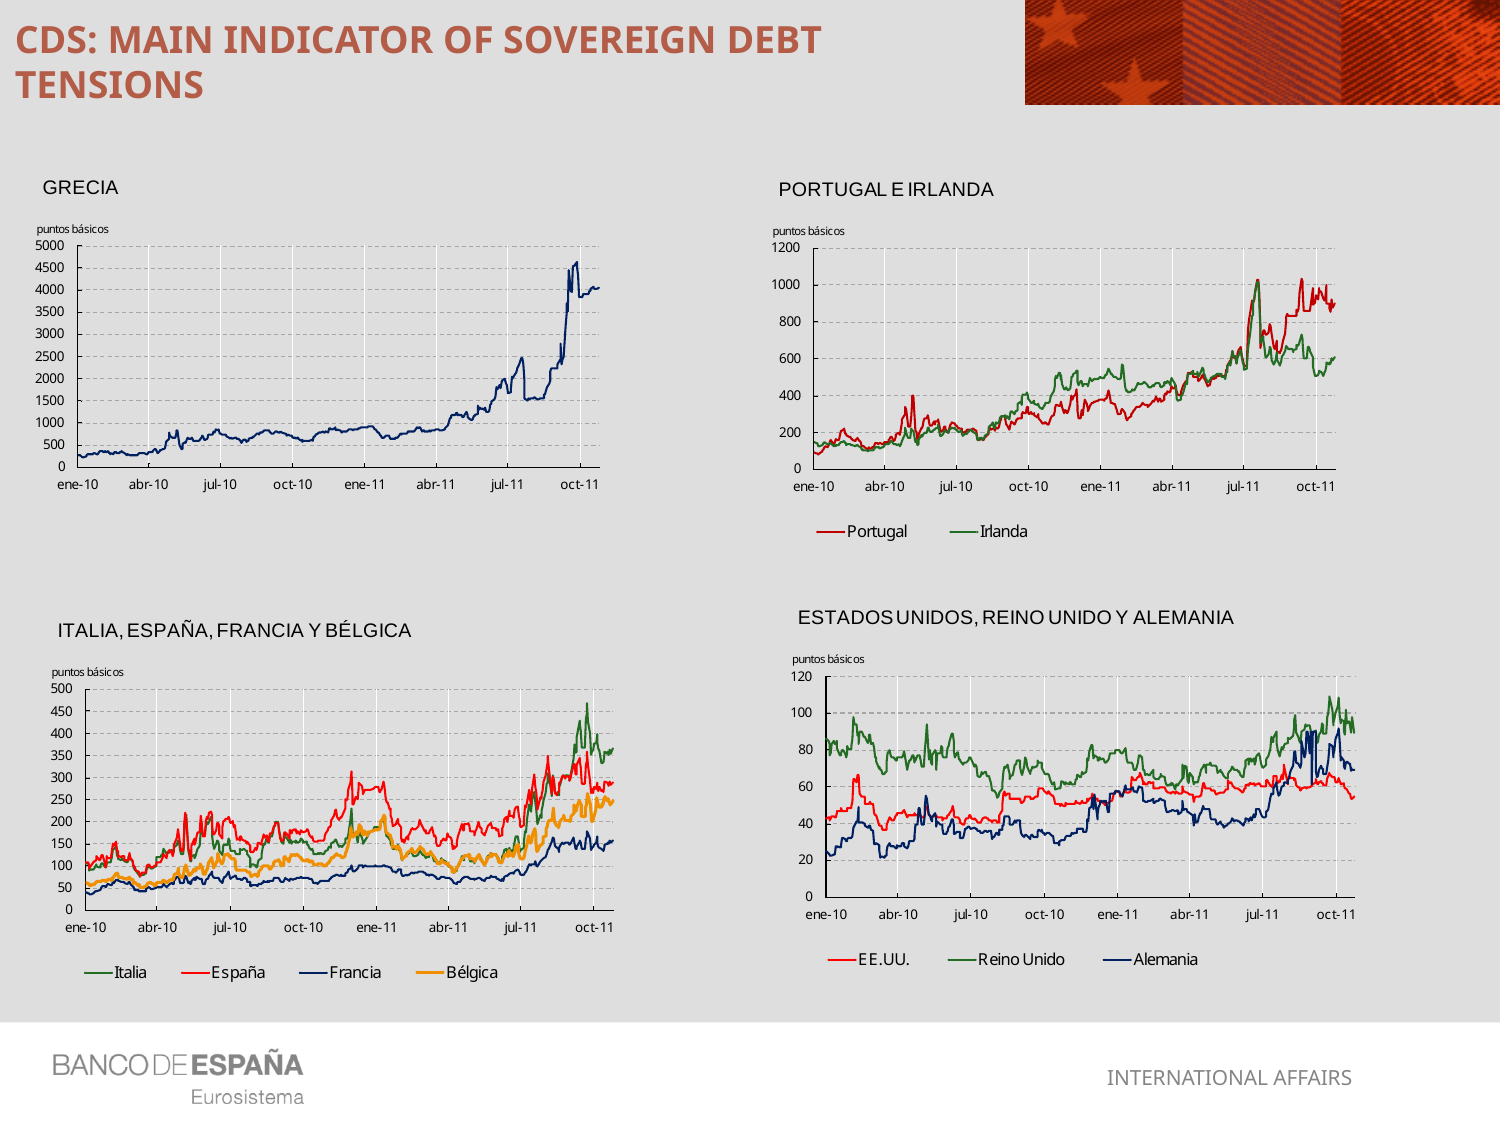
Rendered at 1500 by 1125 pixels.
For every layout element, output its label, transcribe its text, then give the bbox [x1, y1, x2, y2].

picture [53, 1048, 304, 1069]
text_box CDS: MAIN INDICATOR OF SOVEREIGN DEBT TENSIONS [0, 7, 1011, 116]
picture [53, 1097, 304, 1104]
picture [44, 598, 626, 1013]
list [36, 1069, 1445, 1097]
picture [1025, 0, 1500, 105]
picture [765, 157, 1347, 572]
picture [784, 585, 1366, 1000]
picture [29, 155, 611, 570]
